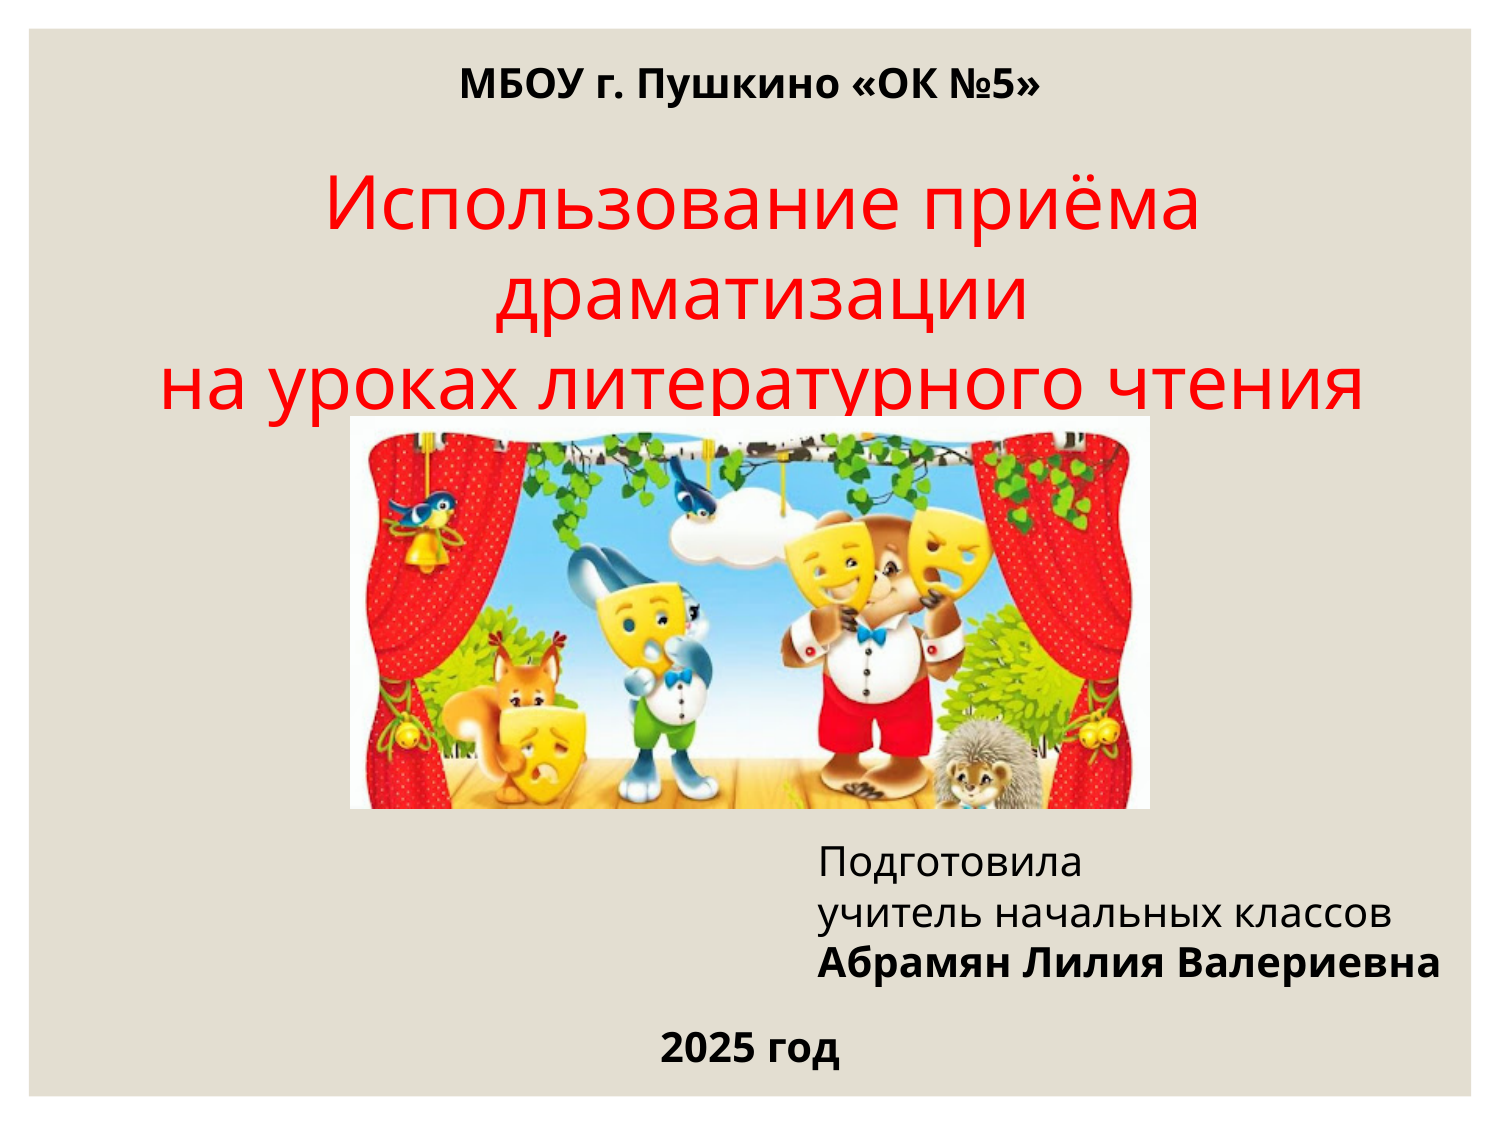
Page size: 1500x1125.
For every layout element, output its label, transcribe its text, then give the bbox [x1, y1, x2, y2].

text_box Использование приёма драматизации на уроках литературного чтения в 1 классе [76, 146, 1450, 567]
text_box 2025 год [526, 1013, 974, 1079]
text_box МБОУ г. Пушкино «ОК №5» [195, 49, 1305, 115]
picture [349, 416, 1151, 810]
text_box Подготовила учитель начальных классов Абрамян Лилия Валериевна [803, 827, 1497, 993]
